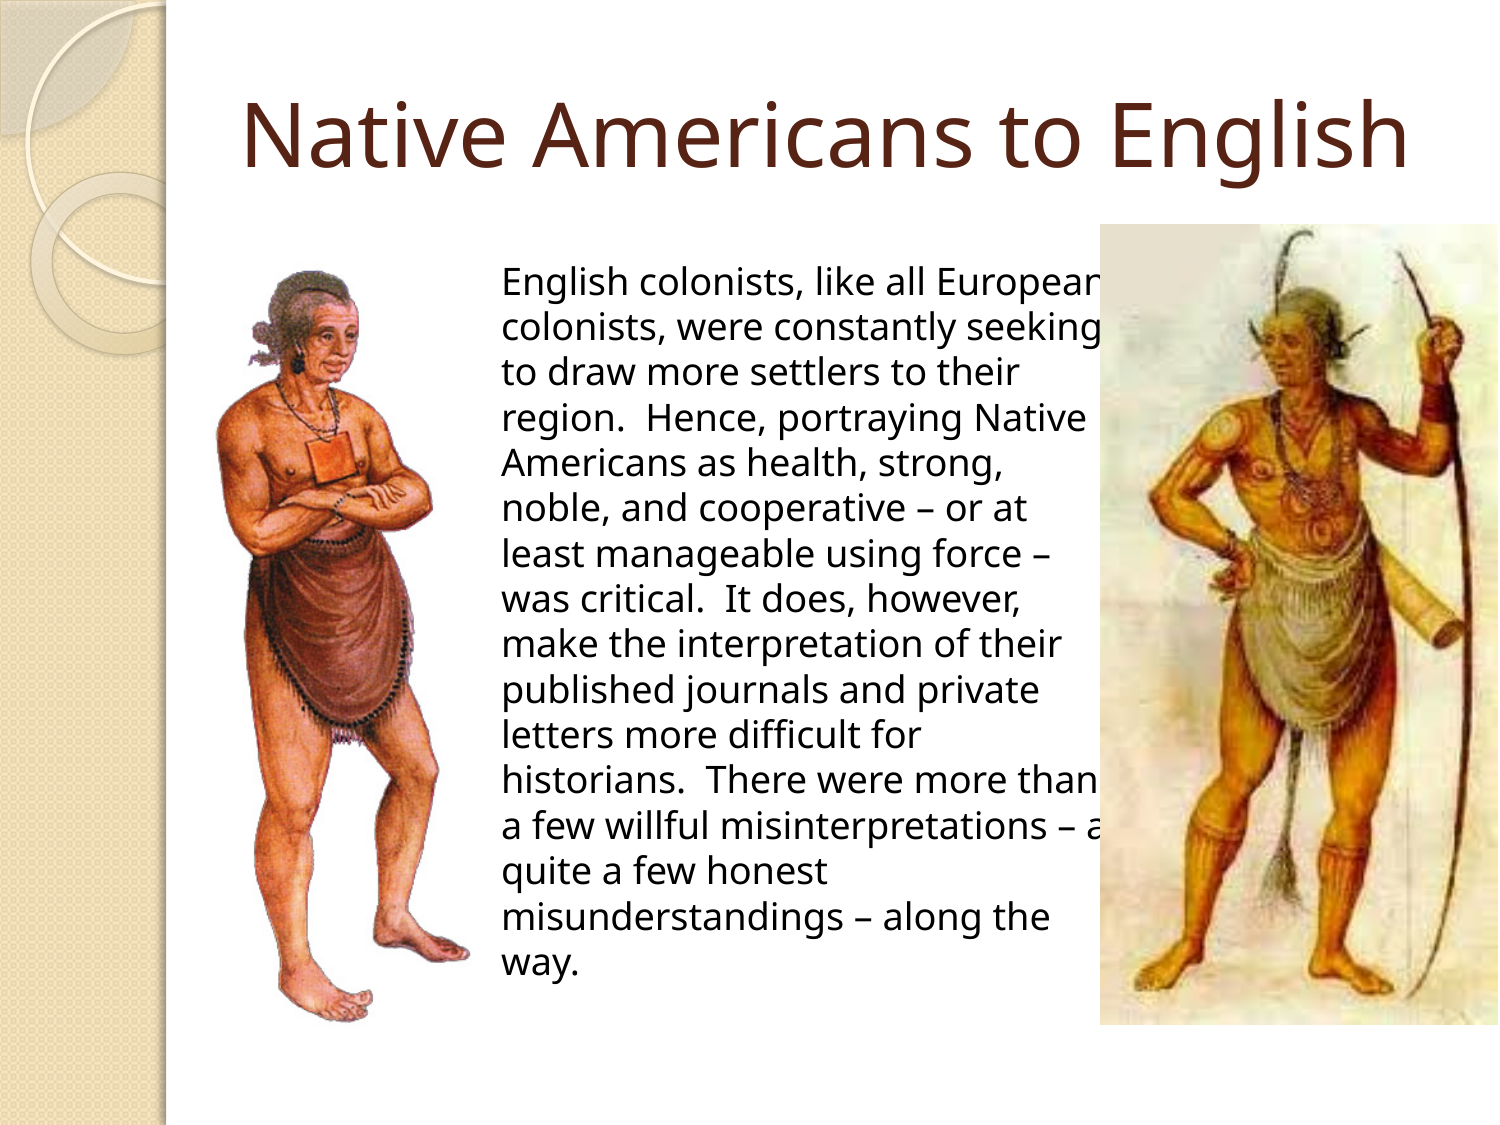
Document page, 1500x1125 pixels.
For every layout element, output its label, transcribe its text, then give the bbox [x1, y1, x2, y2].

picture [1099, 224, 1498, 1026]
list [212, 262, 475, 1028]
title Native Americans to English [225, 37, 1455, 225]
list English colonists, like all European colonists, were constantly seeking to draw more settlers to their region. Hence, portraying Native Americans as health, strong, noble, and cooperative – or at least manageable using force – was critical. It does, however, make the interpretation of their published journals and private letters more difficult for historians. There were more than a few willful misinterpretations – a quite a few honest misunderstandings – along the way. [474, 249, 1092, 1015]
